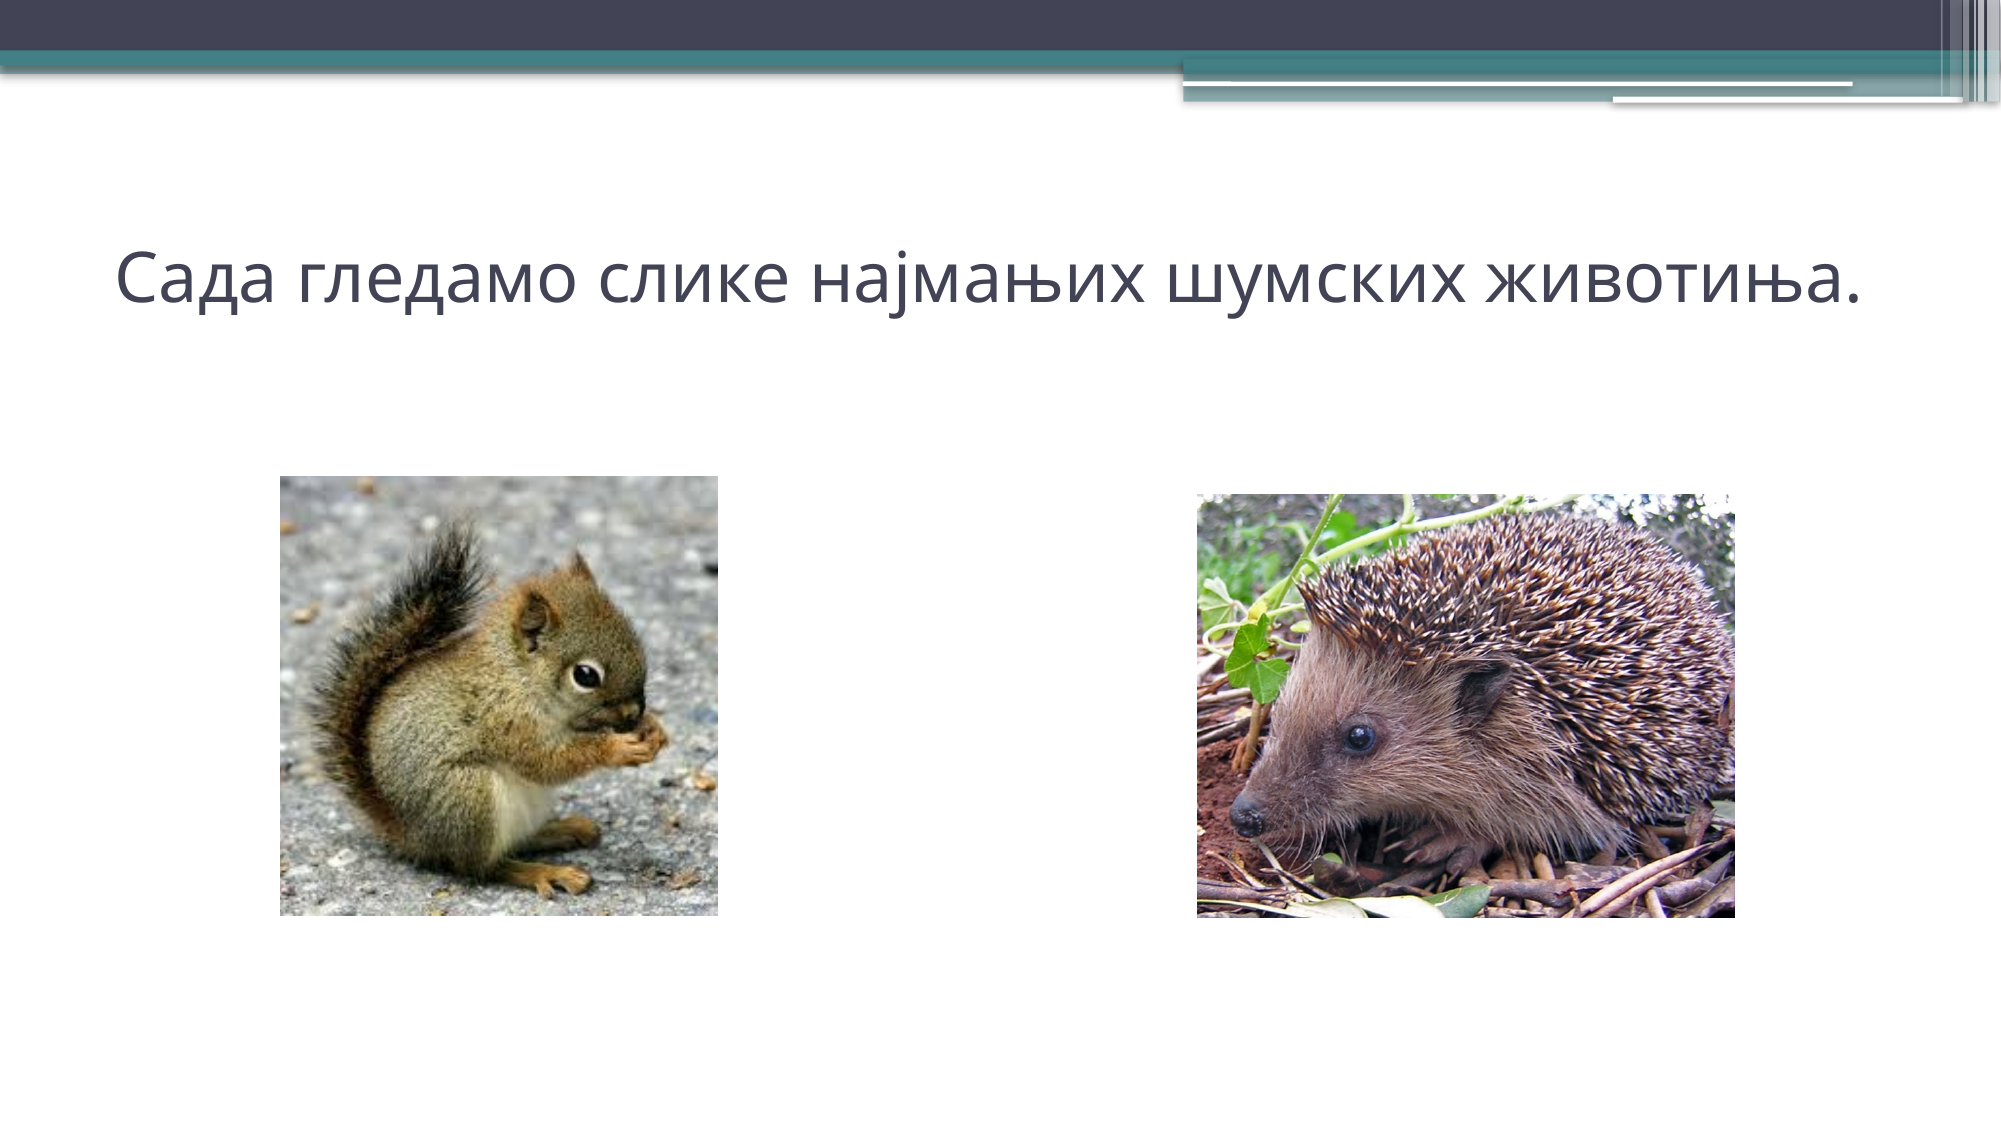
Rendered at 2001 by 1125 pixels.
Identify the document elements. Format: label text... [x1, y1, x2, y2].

title Сада гледамо слике најмањих шумских животиња. [99, 187, 1900, 363]
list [1196, 493, 1735, 918]
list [280, 476, 718, 917]
